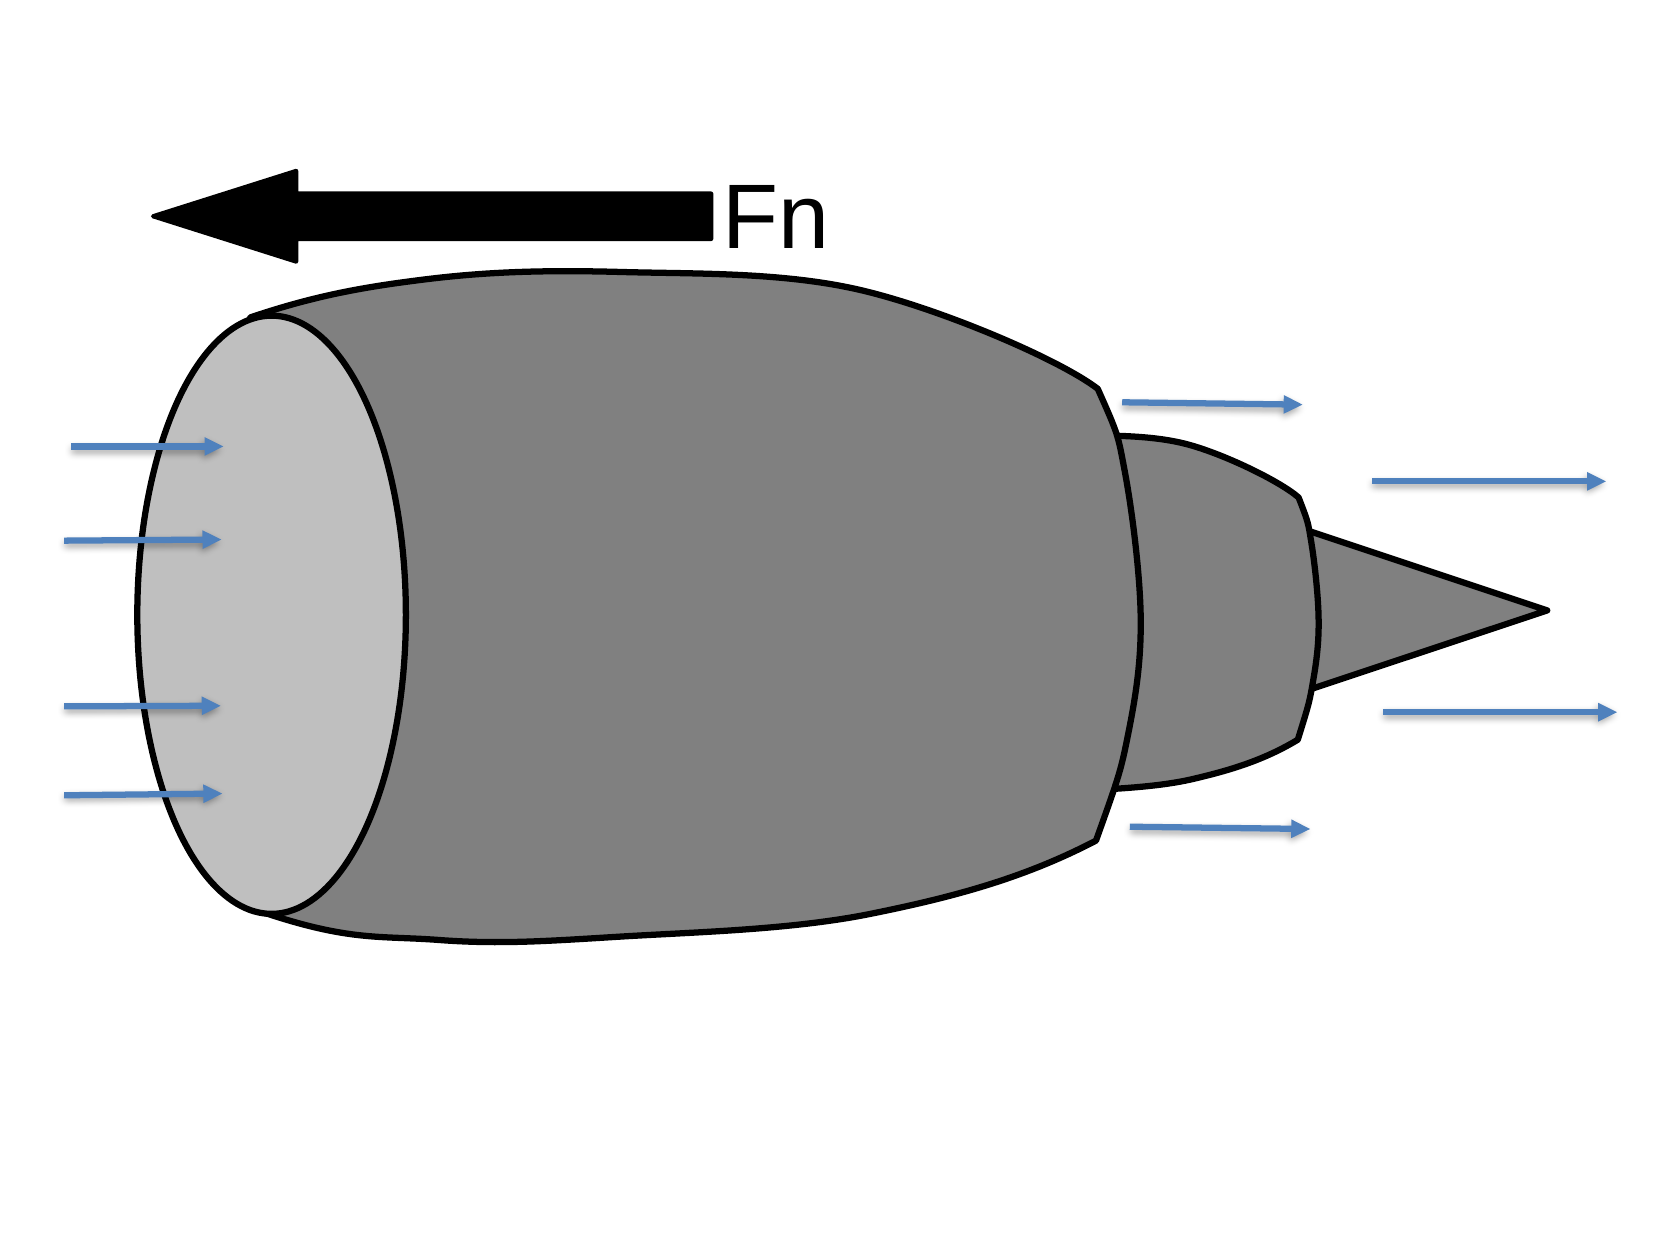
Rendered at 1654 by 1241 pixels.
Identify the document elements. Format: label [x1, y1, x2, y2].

text_box [63, 149, 1618, 943]
